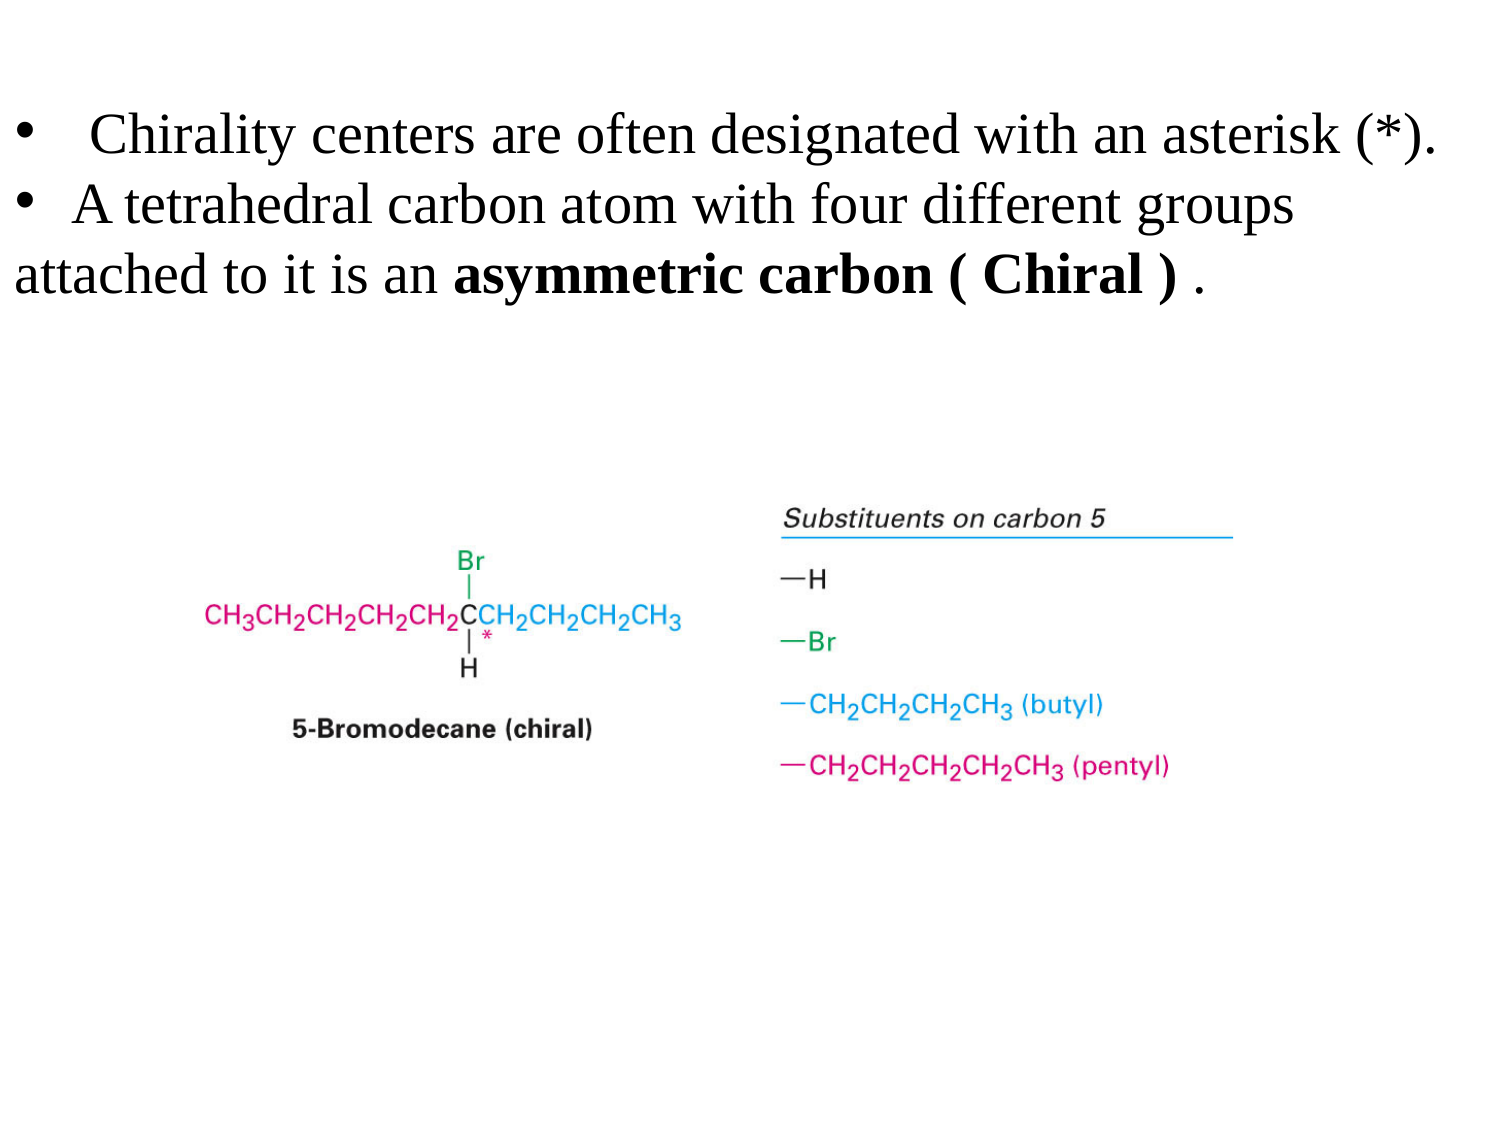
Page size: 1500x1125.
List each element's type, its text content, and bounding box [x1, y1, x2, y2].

picture [204, 503, 1234, 788]
text_box Chirality centers are often designated with an asterisk (*). A tetrahedral carbon atom with four different groups attached to it is an asymmetric carbon ( Chiral ) . [0, 87, 1500, 313]
